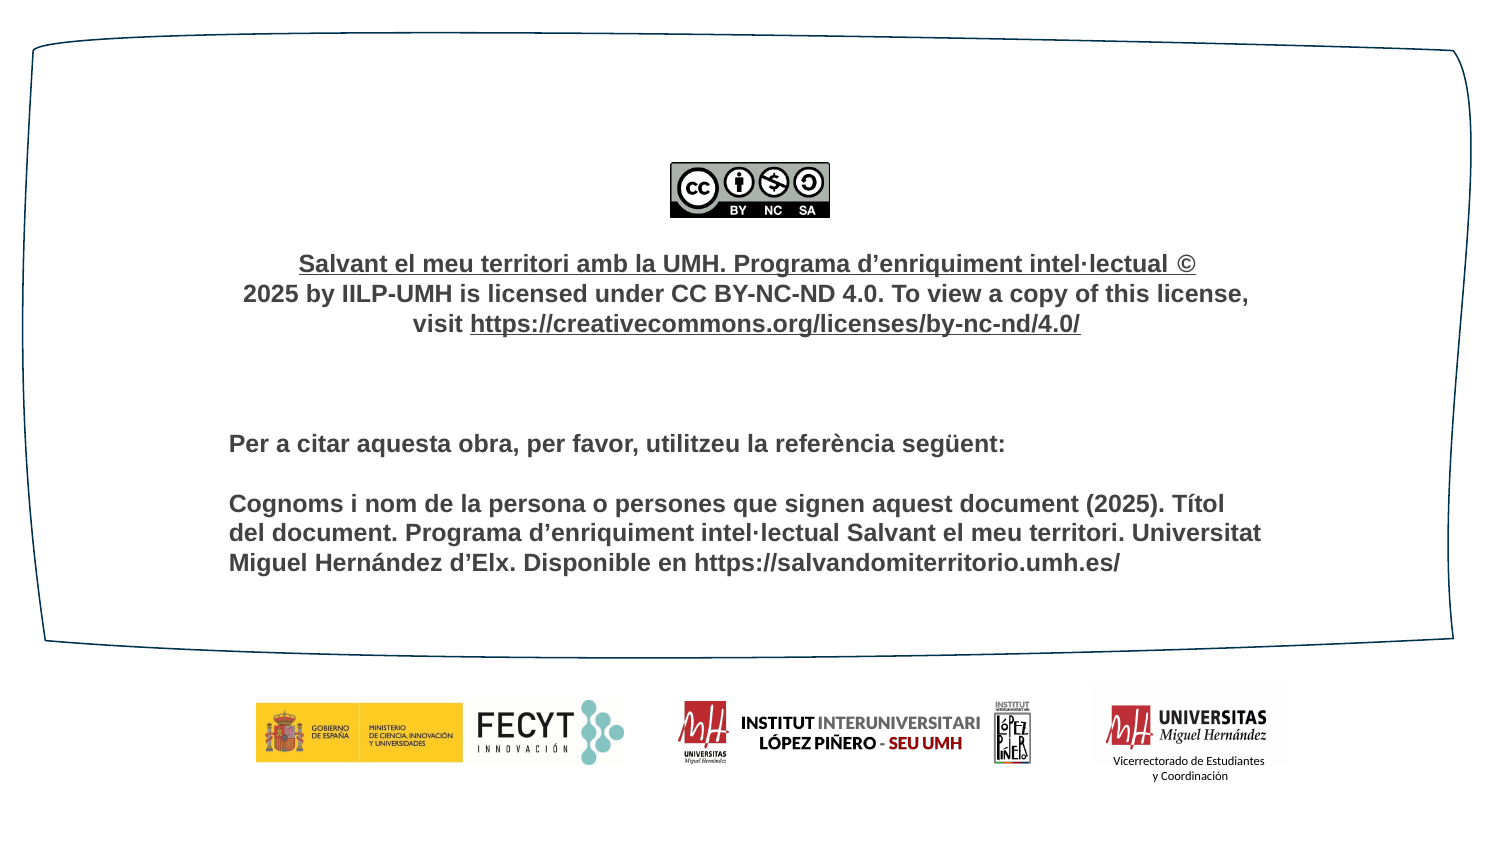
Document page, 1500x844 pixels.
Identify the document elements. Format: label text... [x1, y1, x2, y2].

text_box [0, 0, 1500, 75]
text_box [255, 683, 1296, 782]
text_box [22, 75, 1471, 658]
picture [670, 162, 830, 218]
text_box Salvant el meu territori amb la UMH. Programa d’enriquiment intel·lectual © 2025 by IILP-UMH is licensed under CC BY-NC-ND 4.0. To view a copy of this license, visit https://creativecommons.org/licenses/by-nc-nd/4.0/ Per a citar aquesta obra, per favor, utilitzeu la referència següent: Cognoms i nom de la persona o persones que signen aquest document (2025). Títol del document. Programa d’enriquiment intel·lectual Salvant el meu territori. Universitat Miguel Hernández d’Elx. Disponible en https://salvandomiterritorio.umh.es/ [213, 232, 1281, 592]
